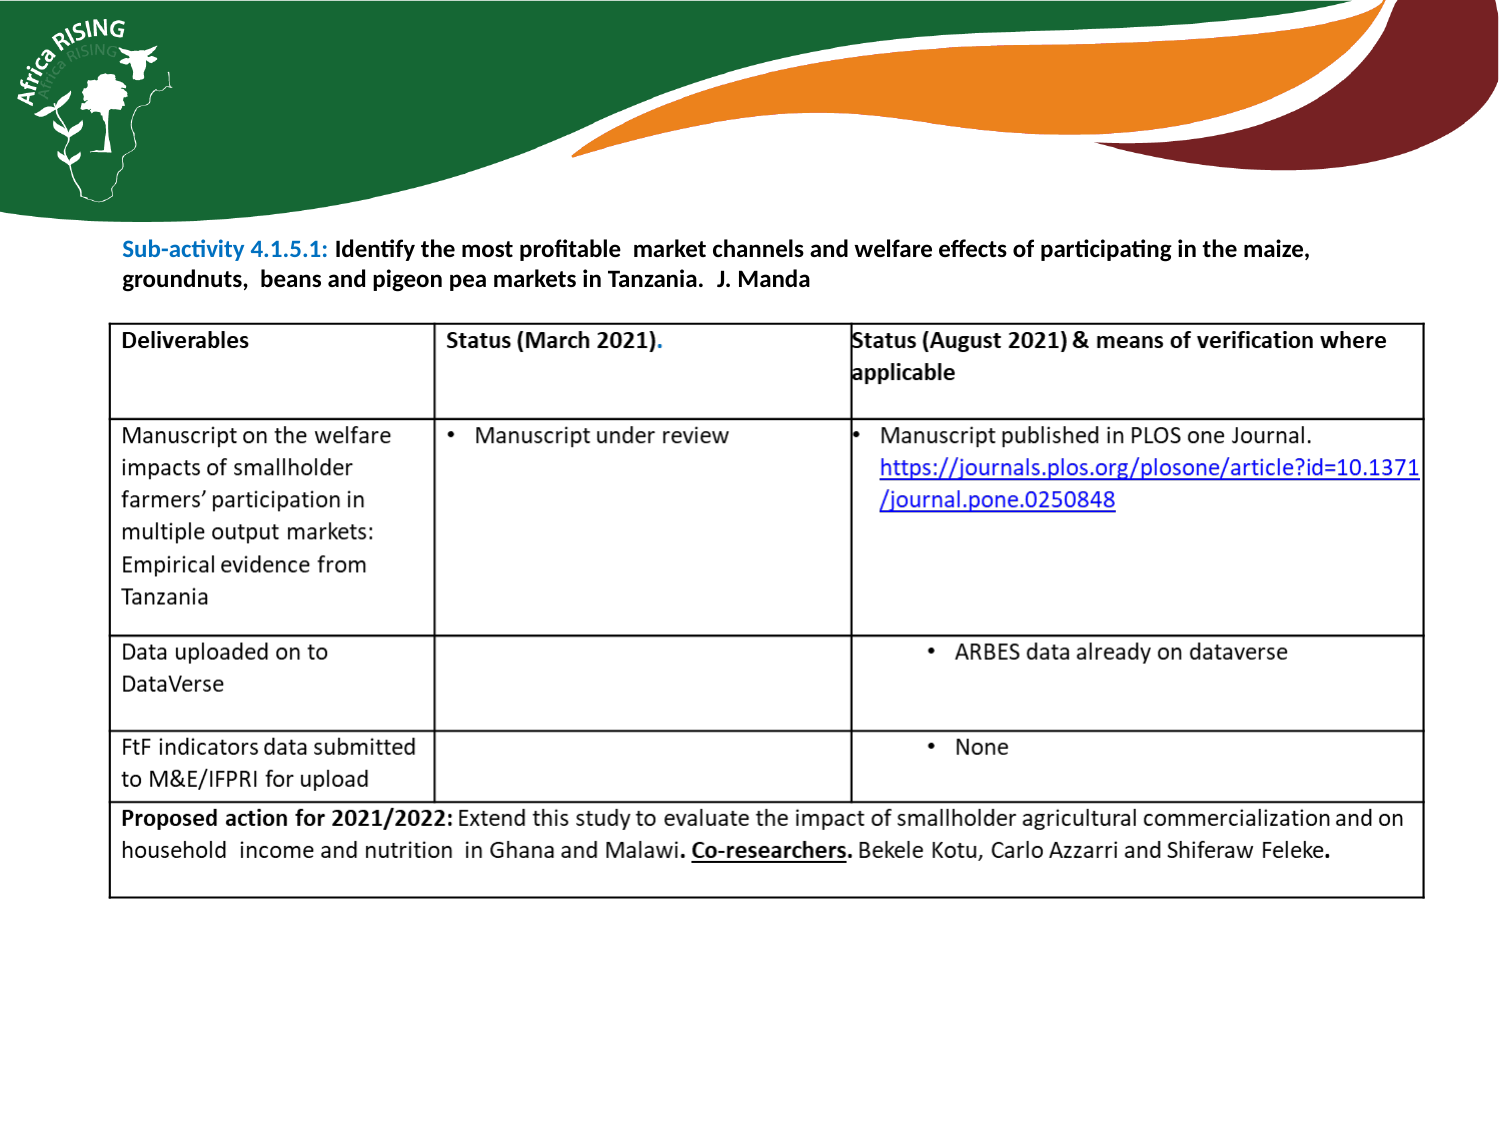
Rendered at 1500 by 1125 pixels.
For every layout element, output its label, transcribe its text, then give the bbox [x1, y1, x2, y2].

picture [108, 316, 1426, 900]
text_box Sub-activity 4.1.5.1: Identify the most profitable market channels and welfare effects of participating in the maize, groundnuts, beans and pigeon pea markets in Tanzania. J. Manda [107, 225, 1426, 301]
picture [0, 0, 1499, 222]
